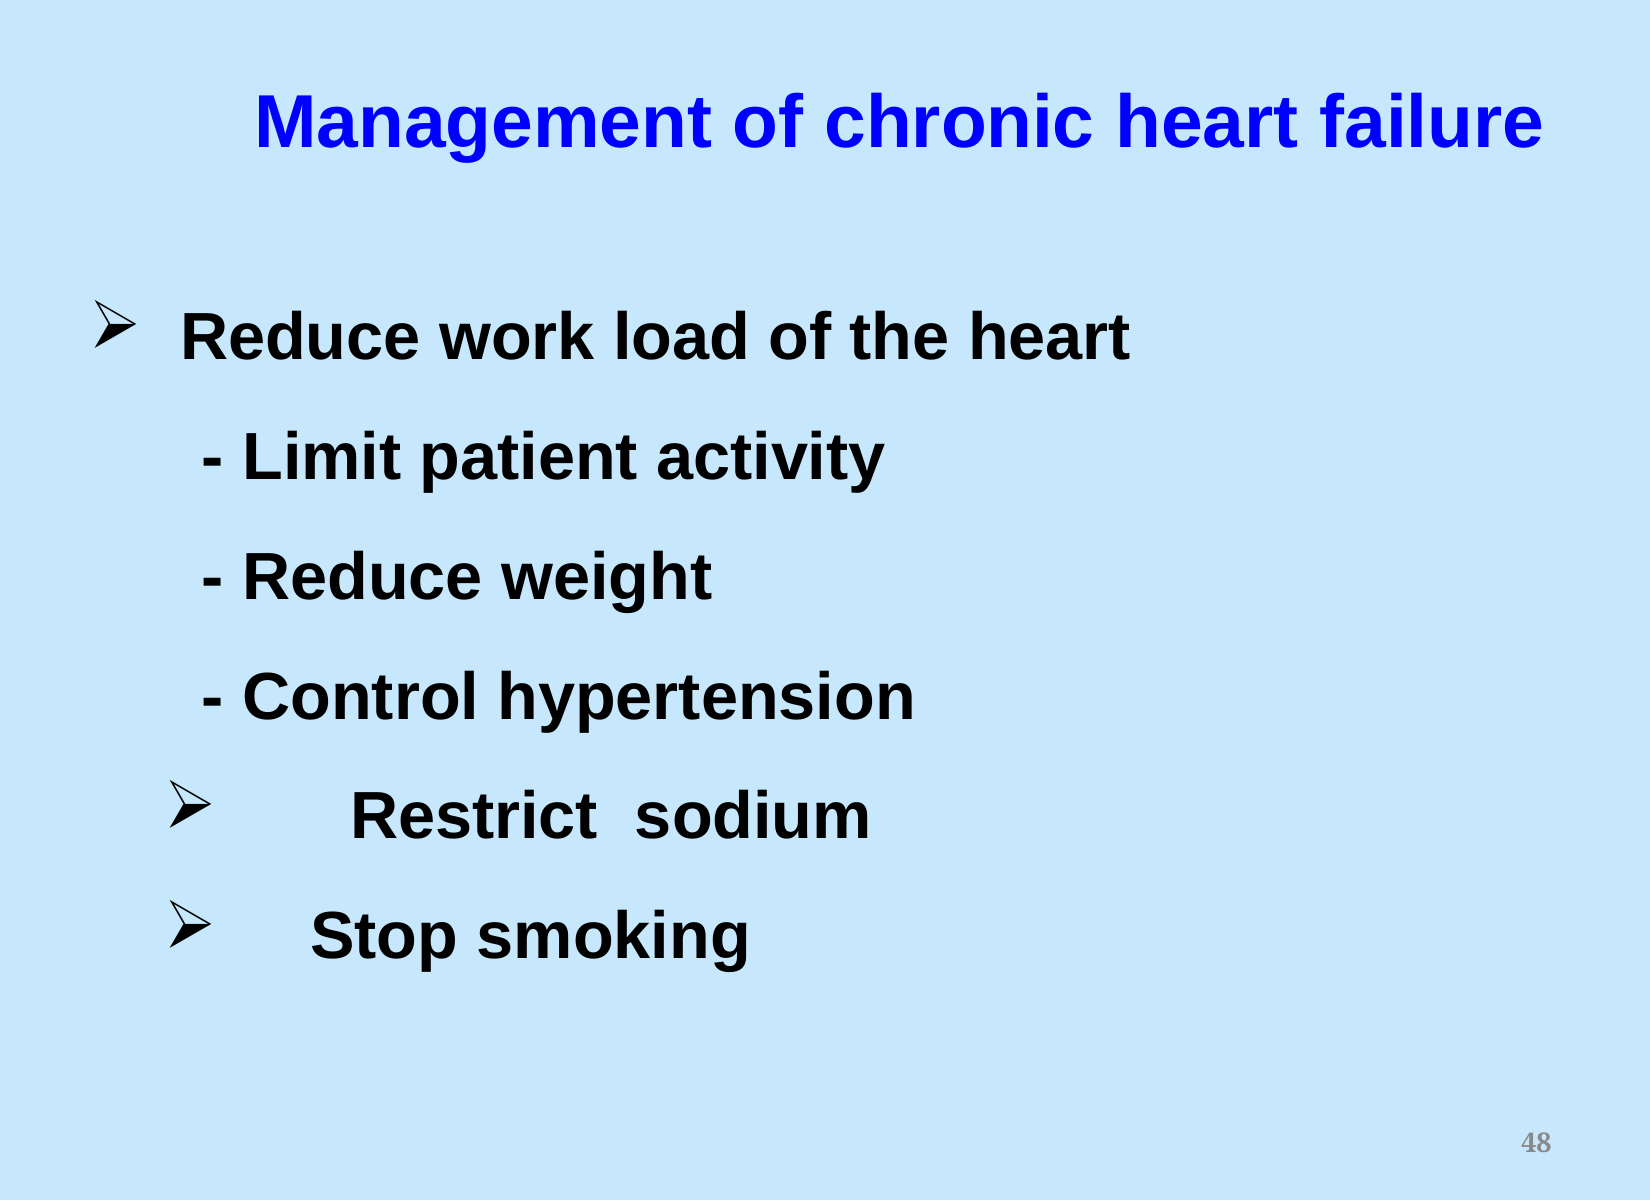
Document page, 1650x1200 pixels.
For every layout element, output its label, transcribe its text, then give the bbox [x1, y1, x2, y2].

text_box Management of chronic heart failure Reduce work load of the heart - Limit patient activity - Reduce weight - Control hypertension Restrict sodium Stop smoking [74, 65, 1650, 1200]
